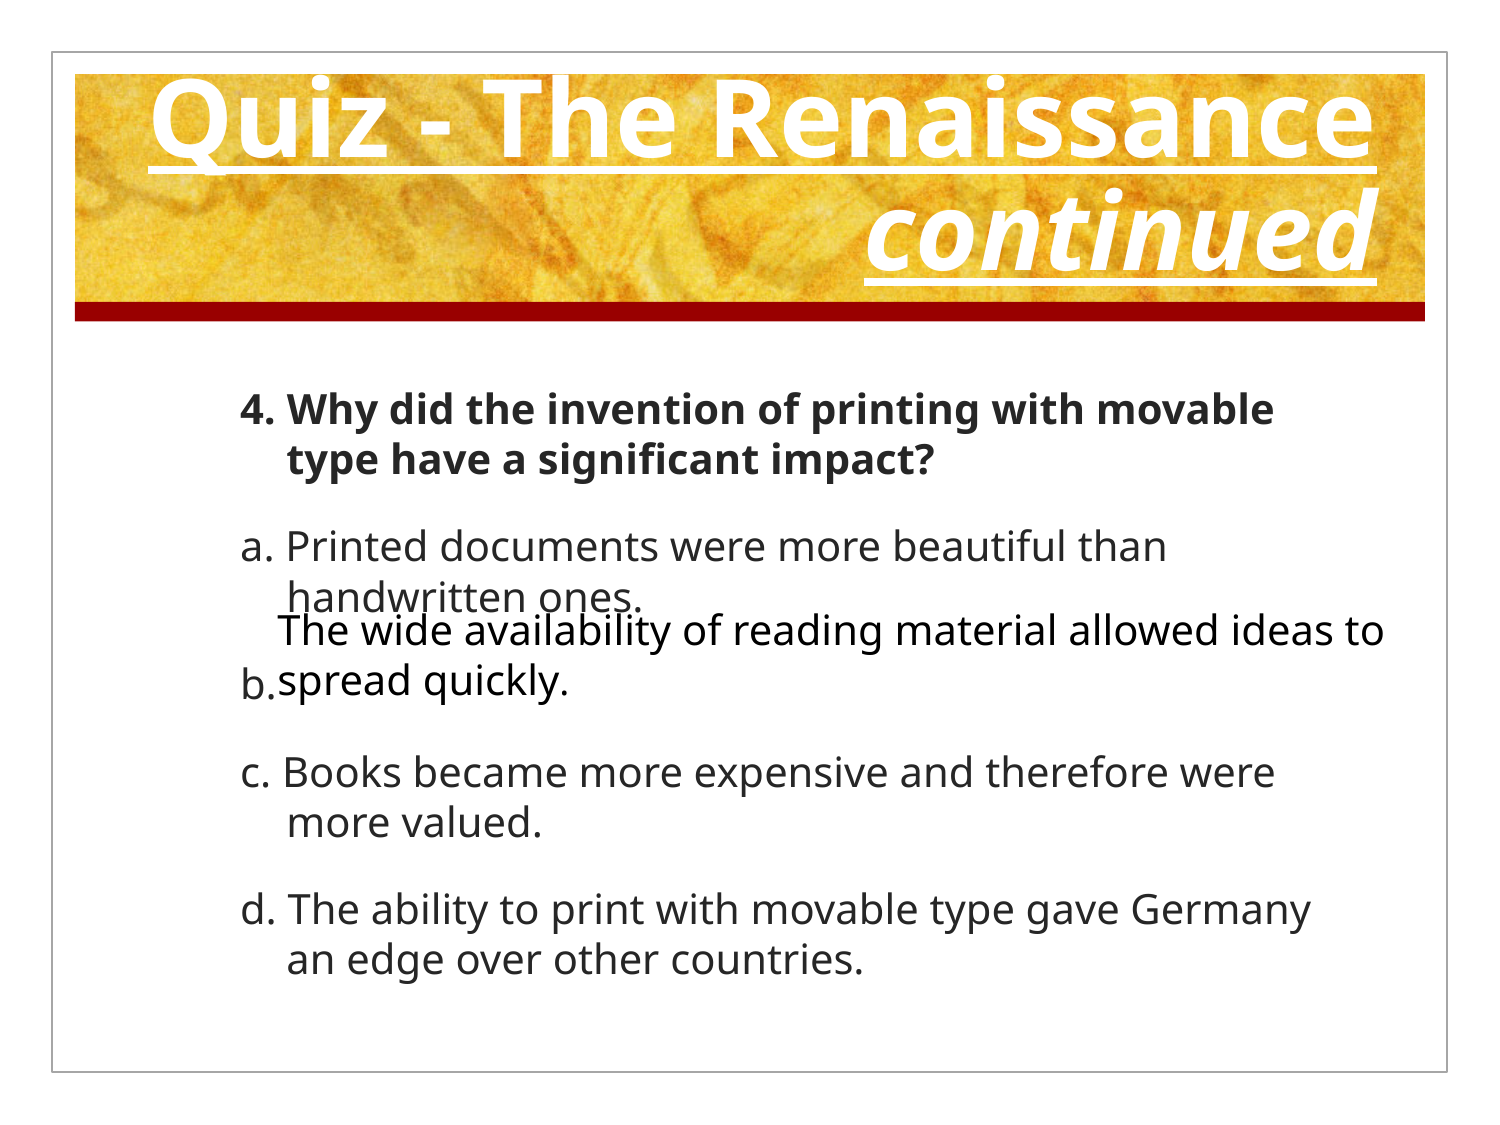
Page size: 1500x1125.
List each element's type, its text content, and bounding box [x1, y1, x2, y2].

title Quiz - The Renaissance continued [108, 74, 1392, 292]
list 4. Why did the invention of printing with movable type have a significant impact? a. Printed documents were more beautiful than handwritten ones. b. c. Books became more expensive and therefore were more valued. d. The ability to print with movable type gave Germany an edge over other countries. [225, 375, 1367, 1005]
text_box The wide availability of reading material allowed ideas to spread quickly. [262, 596, 1475, 712]
picture [75, 74, 1425, 301]
